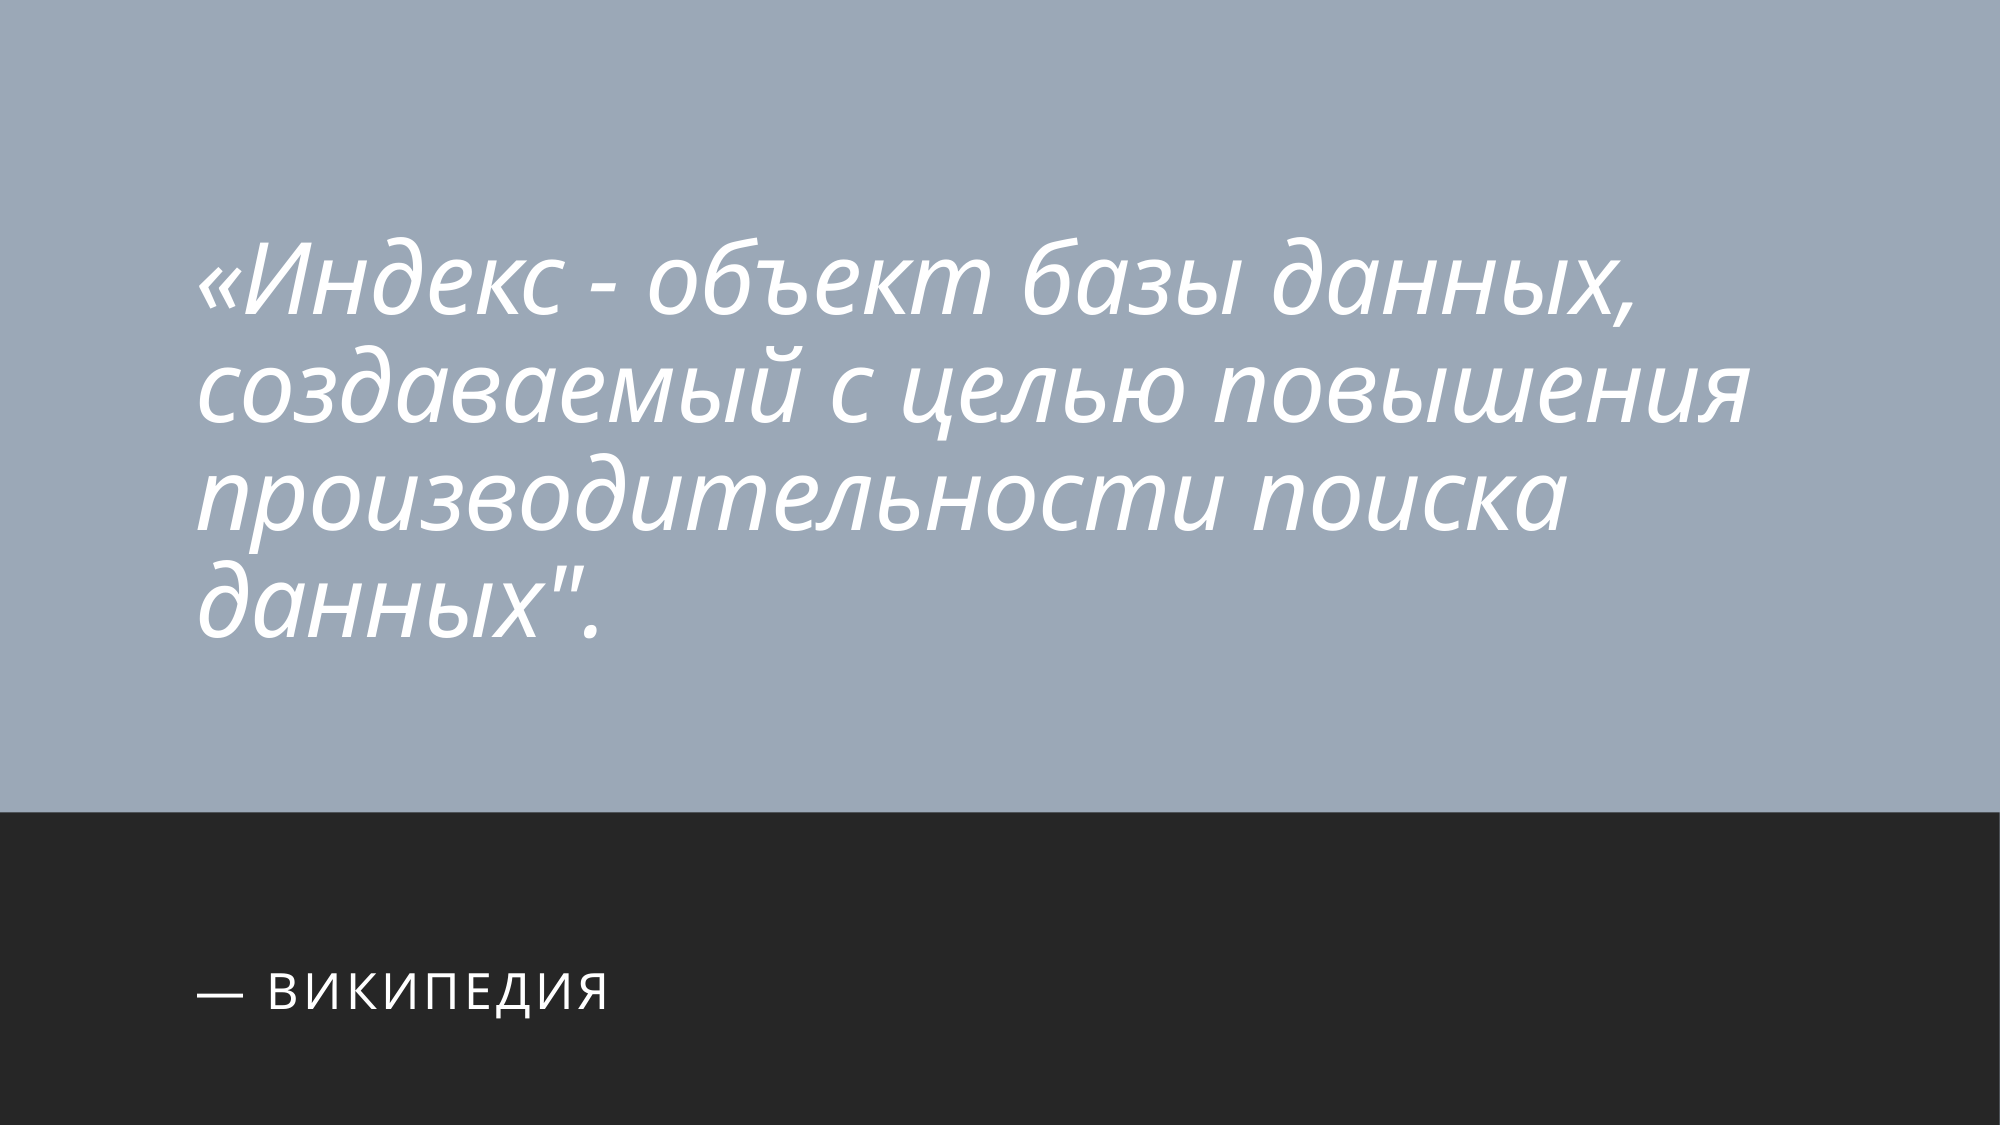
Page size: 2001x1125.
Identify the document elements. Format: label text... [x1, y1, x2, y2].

subtitle — Википедия [180, 857, 1831, 1045]
text_box [0, 0, 2000, 811]
text_box [0, 811, 2000, 1125]
title «Индекс - объект базы данных, создаваемый с целью повышения производительности поиска данных". [180, 124, 1830, 763]
